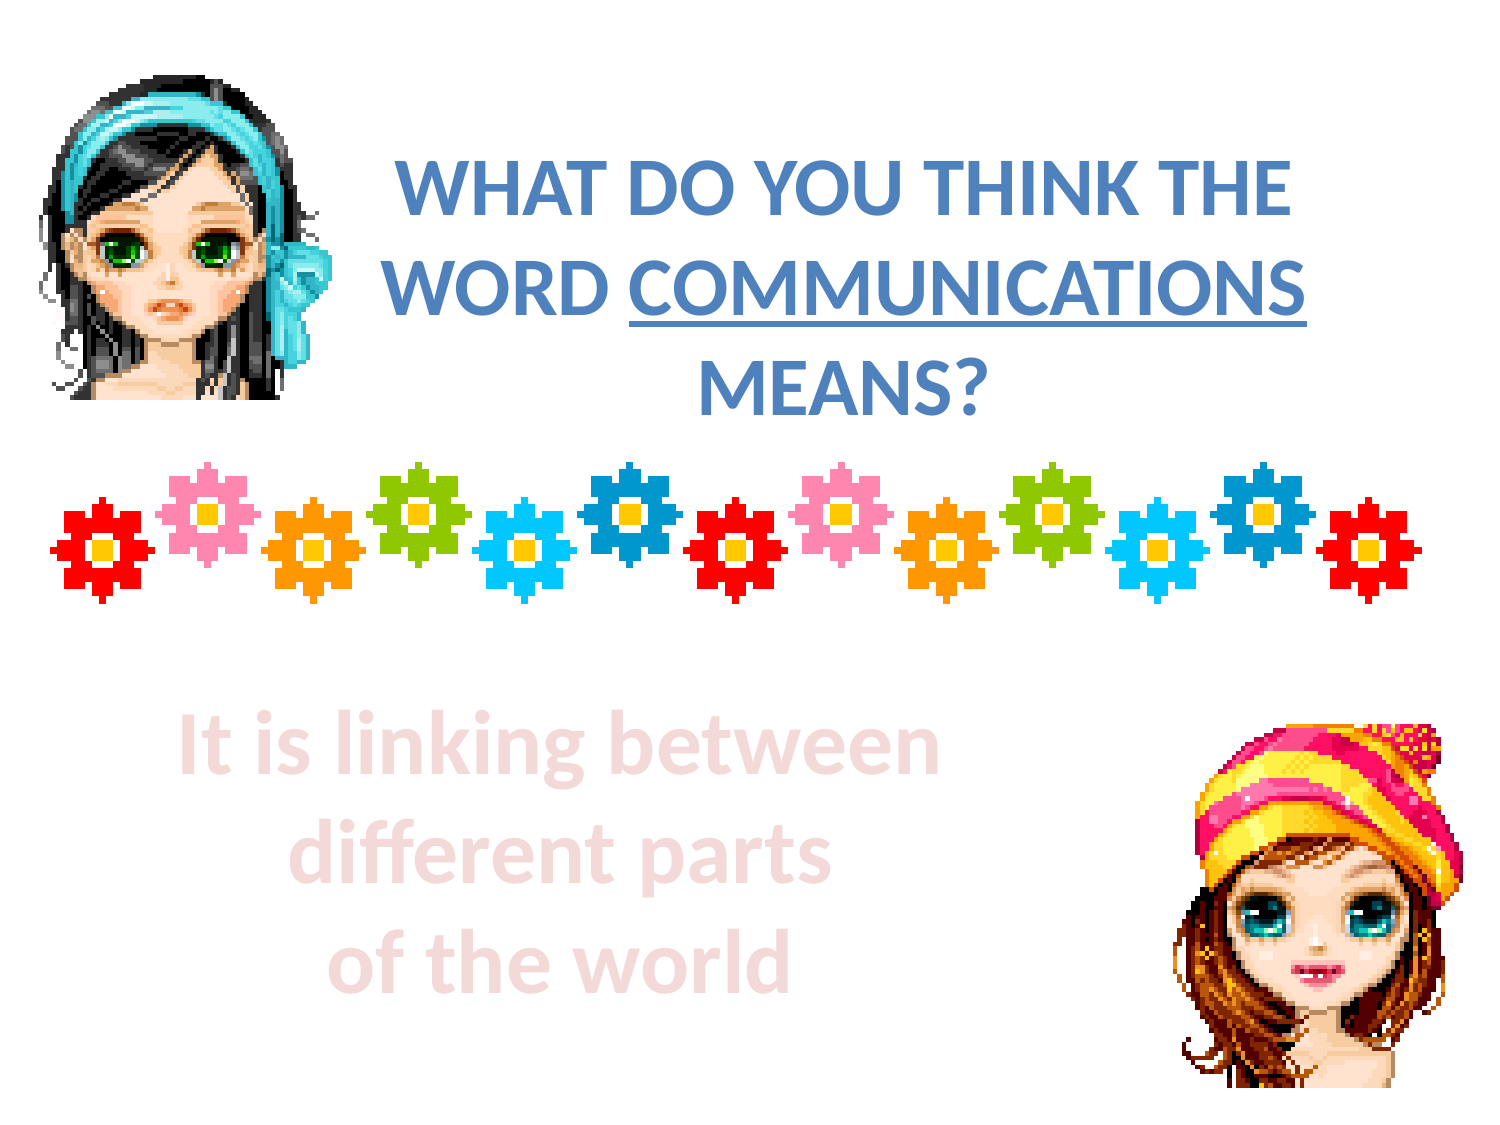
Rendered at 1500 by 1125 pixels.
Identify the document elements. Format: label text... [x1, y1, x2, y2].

picture [1137, 724, 1500, 1088]
picture [1141, 534, 1174, 567]
picture [49, 462, 1422, 604]
picture [613, 498, 647, 532]
text_box It is linking between different parts of the world [161, 674, 959, 1020]
picture [0, 49, 351, 401]
picture [1247, 498, 1280, 532]
text_box What do you think the Word communications means? [237, 125, 1450, 440]
picture [508, 534, 541, 567]
